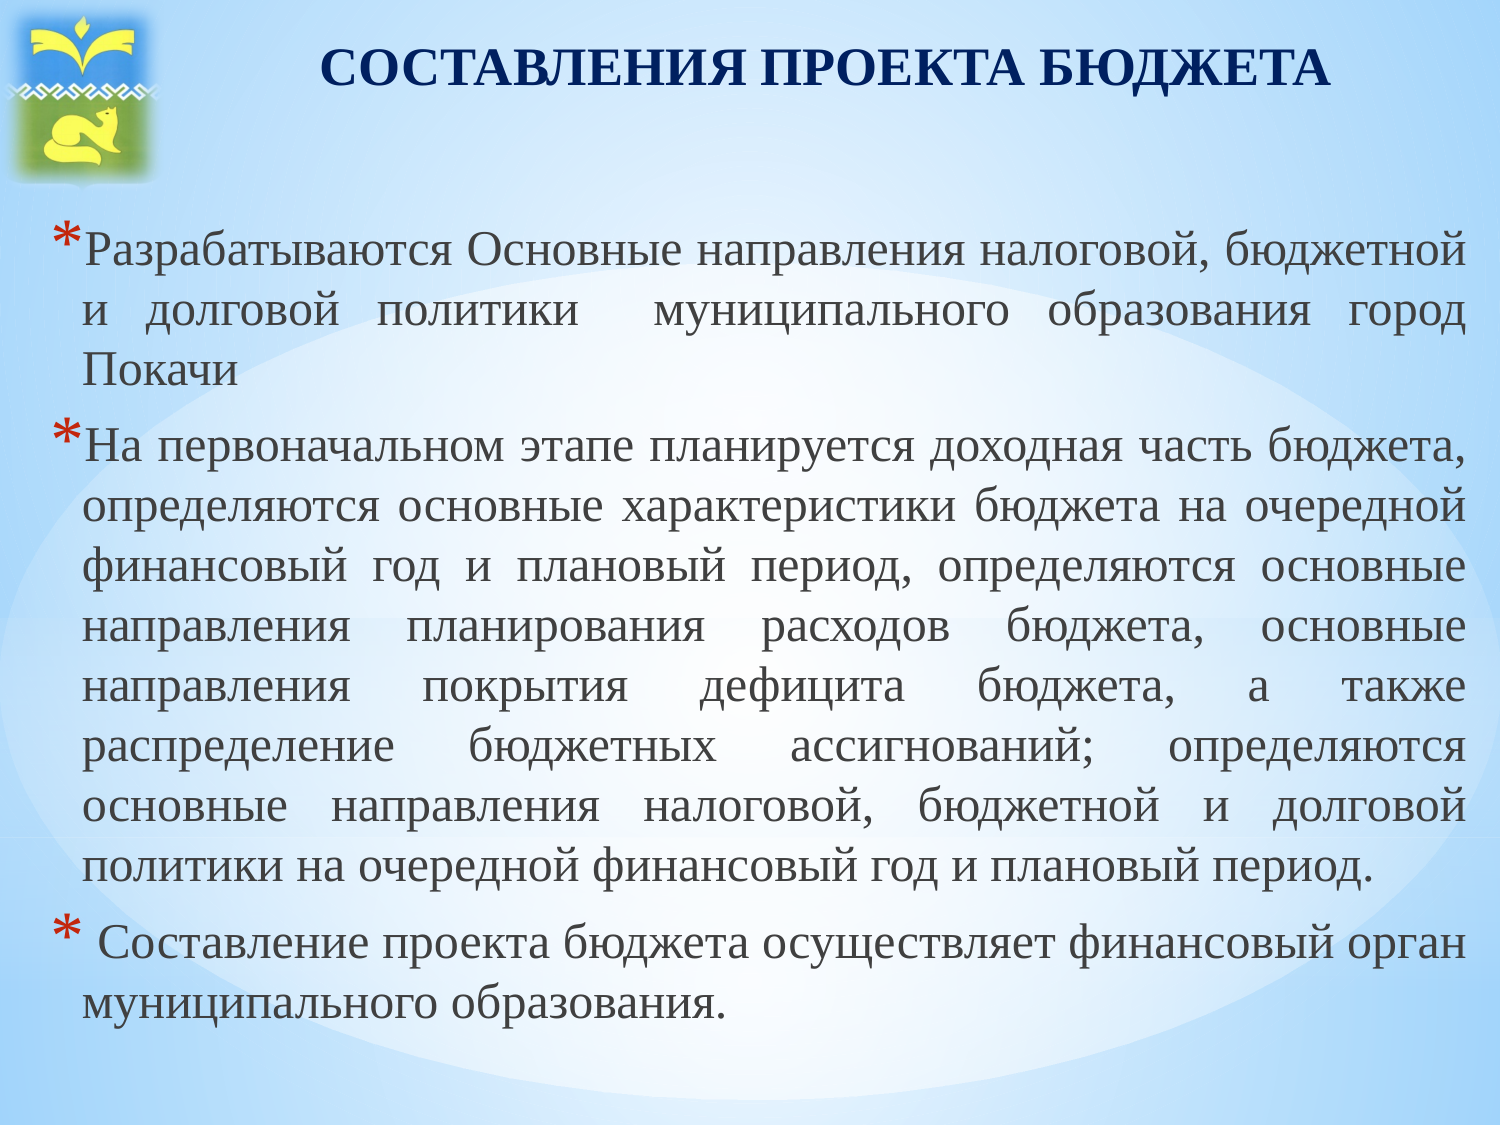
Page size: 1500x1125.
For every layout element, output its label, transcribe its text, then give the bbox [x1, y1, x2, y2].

list Разрабатываются Основные направления налоговой, бюджетной и долговой политики муниципального образования город Покачи На первоначальном этапе планируется доходная часть бюджета, определяются основные характеристики бюджета на очередной финансовый год и плановый период, определяются основные направления планирования расходов бюджета, основные направления покрытия дефицита бюджета, а также распределение бюджетных ассигнований; определяются основные направления налоговой, бюджетной и долговой политики на очередной финансовый год и плановый период. Составление проекта бюджета осуществляет финансовый орган муниципального образования. [29, 208, 1483, 1106]
picture [0, 0, 165, 194]
title СОСТАВЛЕНИЯ ПРОЕКТА БЮДЖЕТА [169, 23, 1500, 142]
